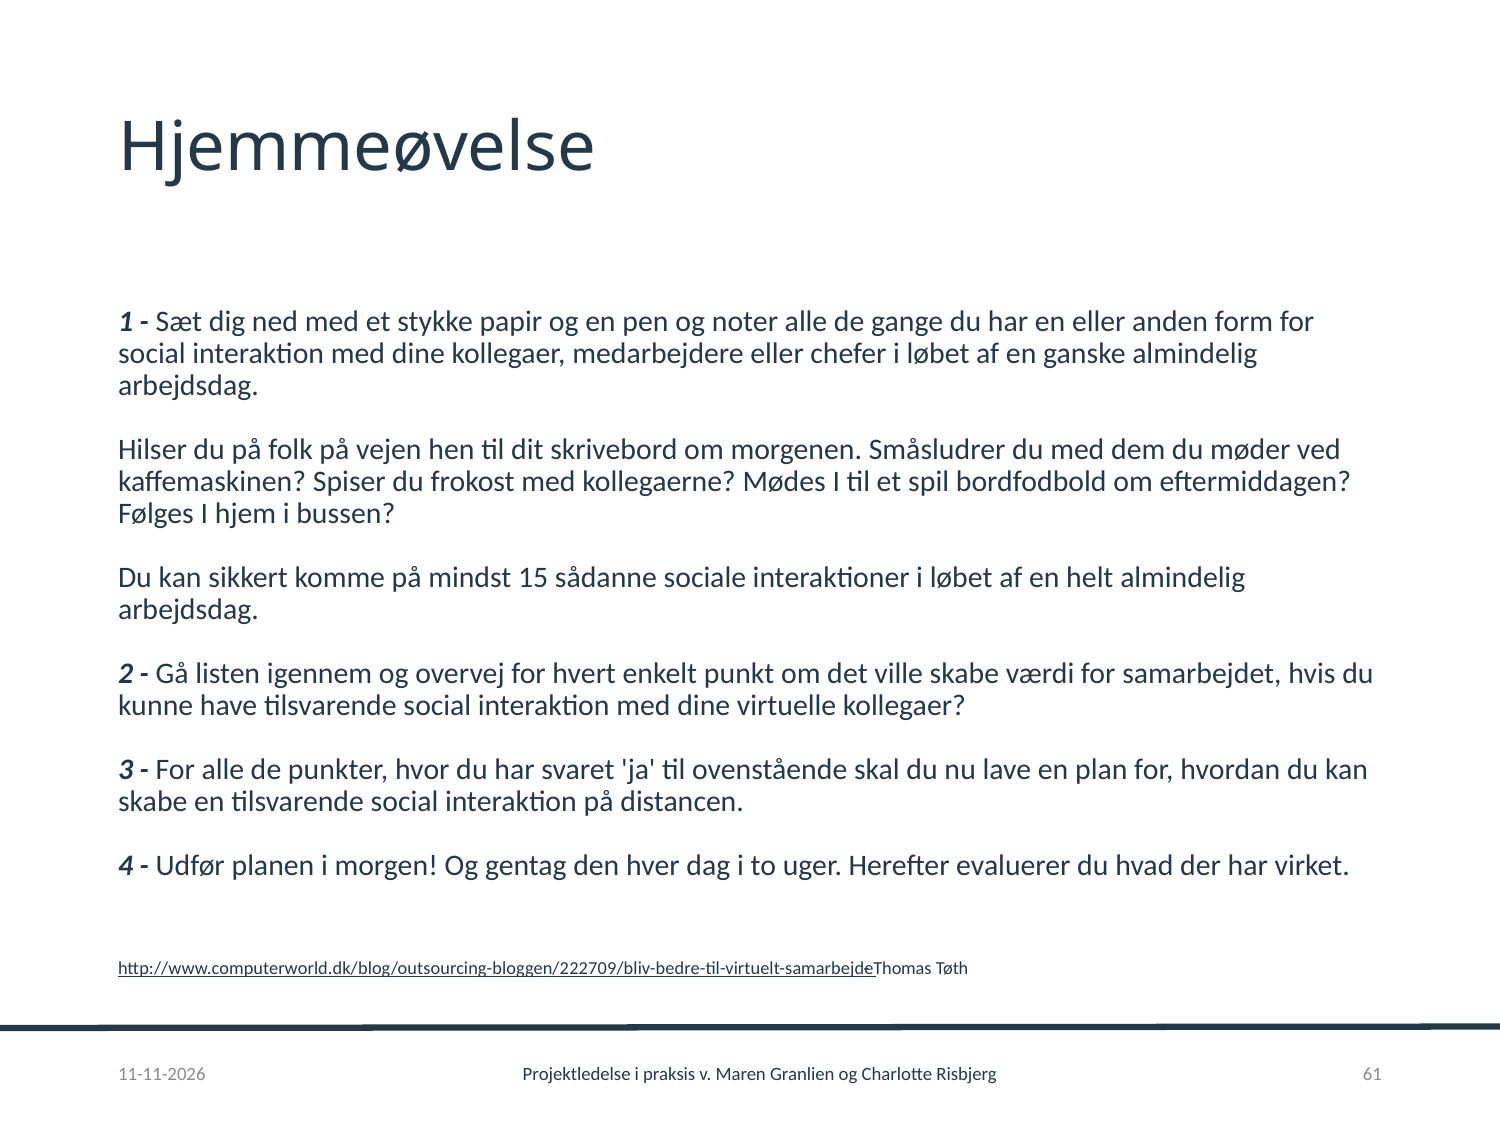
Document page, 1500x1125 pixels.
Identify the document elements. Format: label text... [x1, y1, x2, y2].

footer Projektledelse i praksis v. Maren Granlien og Charlotte Risbjerg [265, 1042, 1254, 1103]
title Hjemmeøvelse [103, 39, 1397, 257]
list 1 - Sæt dig ned med et stykke papir og en pen og noter alle de gange du har en eller anden form for social interaktion med dine kollegaer, medarbejdere eller chefer i løbet af en ganske almindelig arbejdsdag. Hilser du på folk på vejen hen til dit skrivebord om morgenen. Småsludrer du med dem du møder ved kaffemaskinen? Spiser du frokost med kollegaerne? Mødes I til et spil bordfodbold om eftermiddagen? Følges I hjem i bussen? Du kan sikkert komme på mindst 15 sådanne sociale interaktioner i løbet af en helt almindelig arbejdsdag. 2 - Gå listen igennem og overvej for hvert enkelt punkt om det ville skabe værdi for samarbejdet, hvis du kunne have tilsvarende social interaktion med dine virtuelle kollegaer? 3 - For alle de punkter, hvor du har svaret 'ja' til ovenstående skal du nu lave en plan for, hvordan du kan skabe en tilsvarende social interaktion på distancen. 4 - Udfør planen i morgen! Og gentag den hver dag i to uger. Herefter evaluerer du hvad der har virket. http://www.computerworld.dk/blog/outsourcing-bloggen/222709/bliv-bedre-til-virtuelt-samarbejde - Thomas Tøth [103, 266, 1397, 995]
slide_number 61 [1281, 1042, 1397, 1103]
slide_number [103, 1042, 252, 1103]
